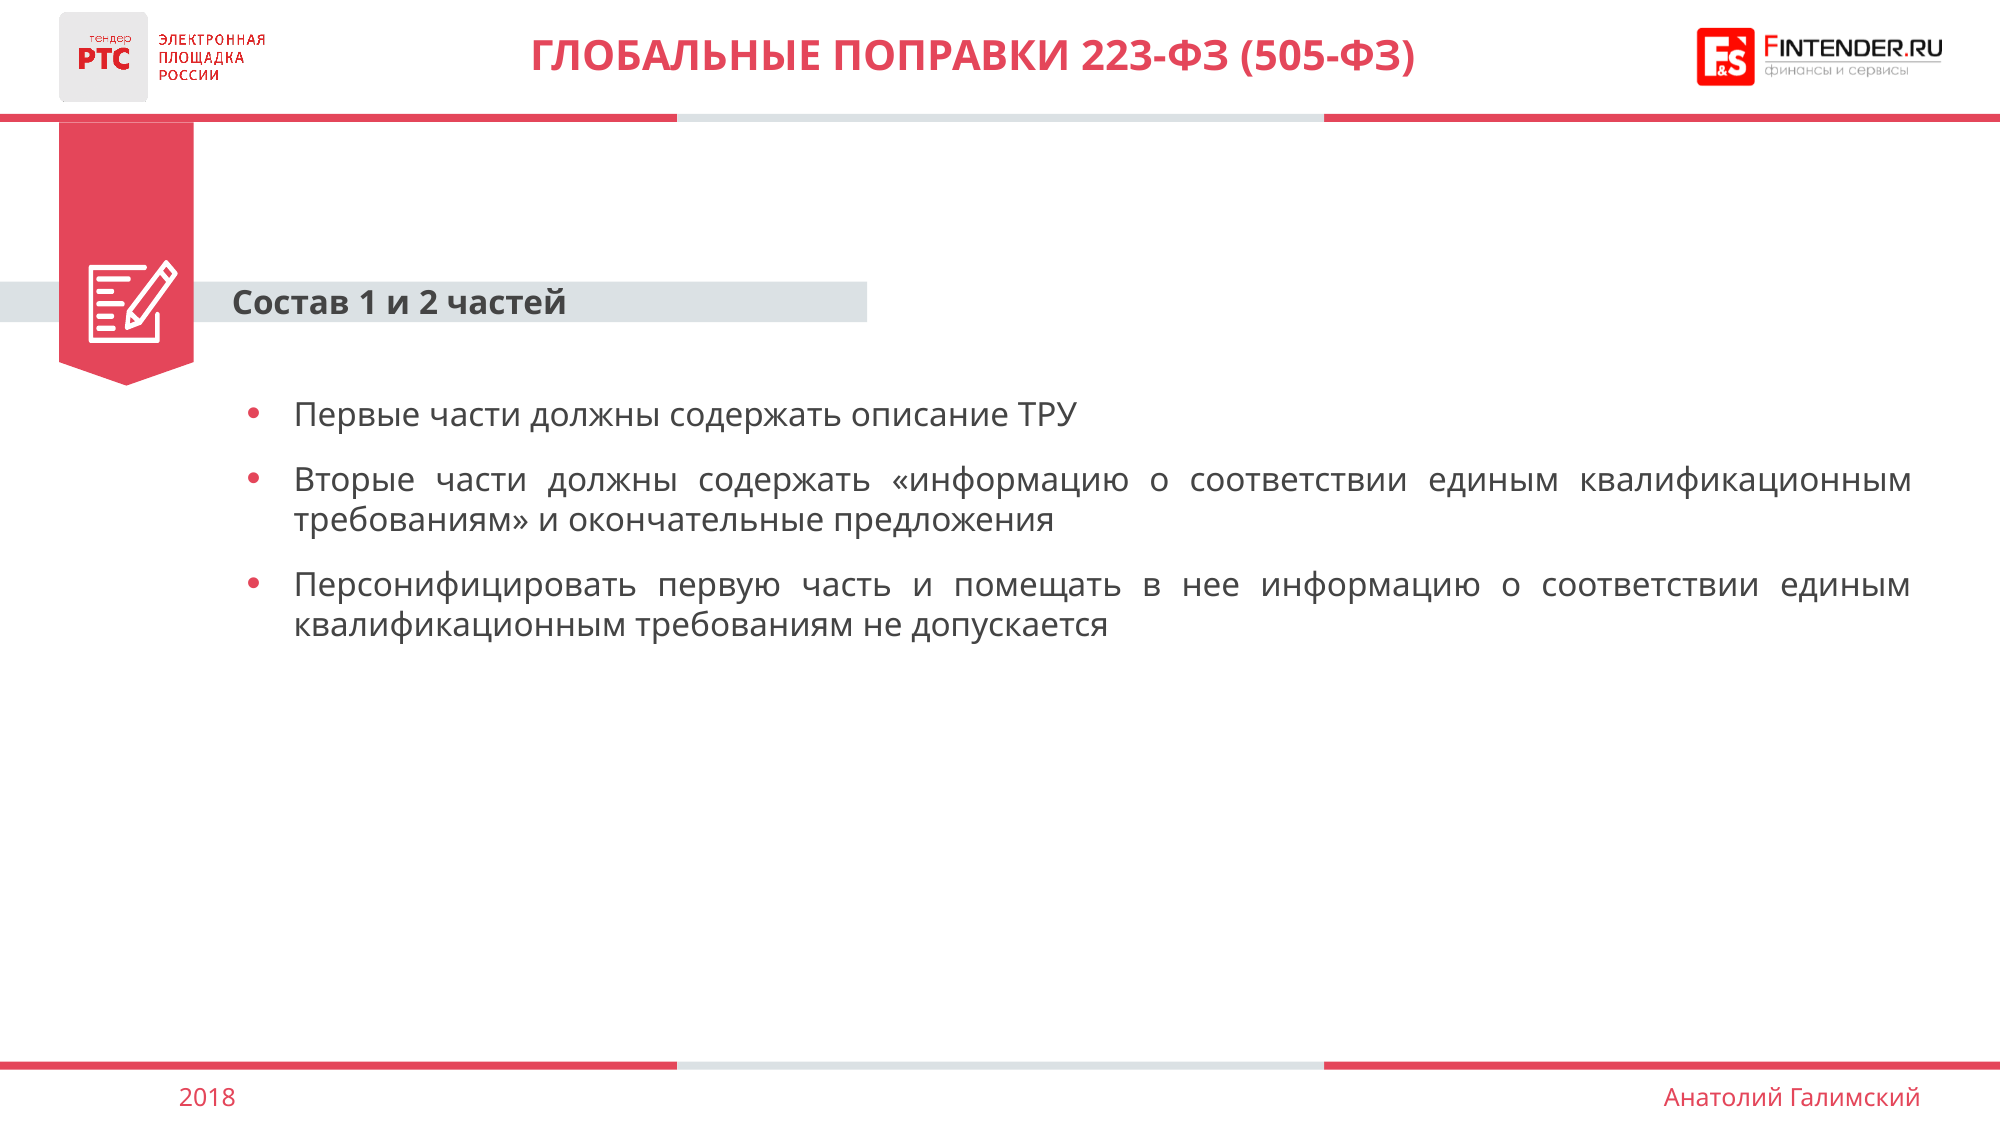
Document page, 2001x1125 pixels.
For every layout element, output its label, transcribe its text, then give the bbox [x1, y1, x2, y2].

text_box [124, 260, 178, 330]
title ГЛОБАЛЬНЫЕ ПОПРАВКИ 223-фз (505-фз) [294, 0, 1652, 114]
text_box [0, 281, 58, 323]
text_box Состав 1 и 2 частей [231, 281, 960, 322]
picture [59, 12, 265, 102]
text_box 2018 [0, 1073, 415, 1119]
text_box [195, 281, 868, 323]
text_box [58, 121, 195, 387]
text_box Анатолий Галимский [1584, 1073, 2000, 1119]
text_box Первые части должны содержать описание ТРУ Вторые части должны содержать «информацию о соответствии единым квалификационным требованиям» и окончательные предложения Персонифицировать первую часть и помещать в нее информацию о соответствии единым квалификационным требованиям не допускается [231, 385, 1929, 845]
text_box [88, 264, 160, 343]
picture [1696, 18, 1942, 95]
